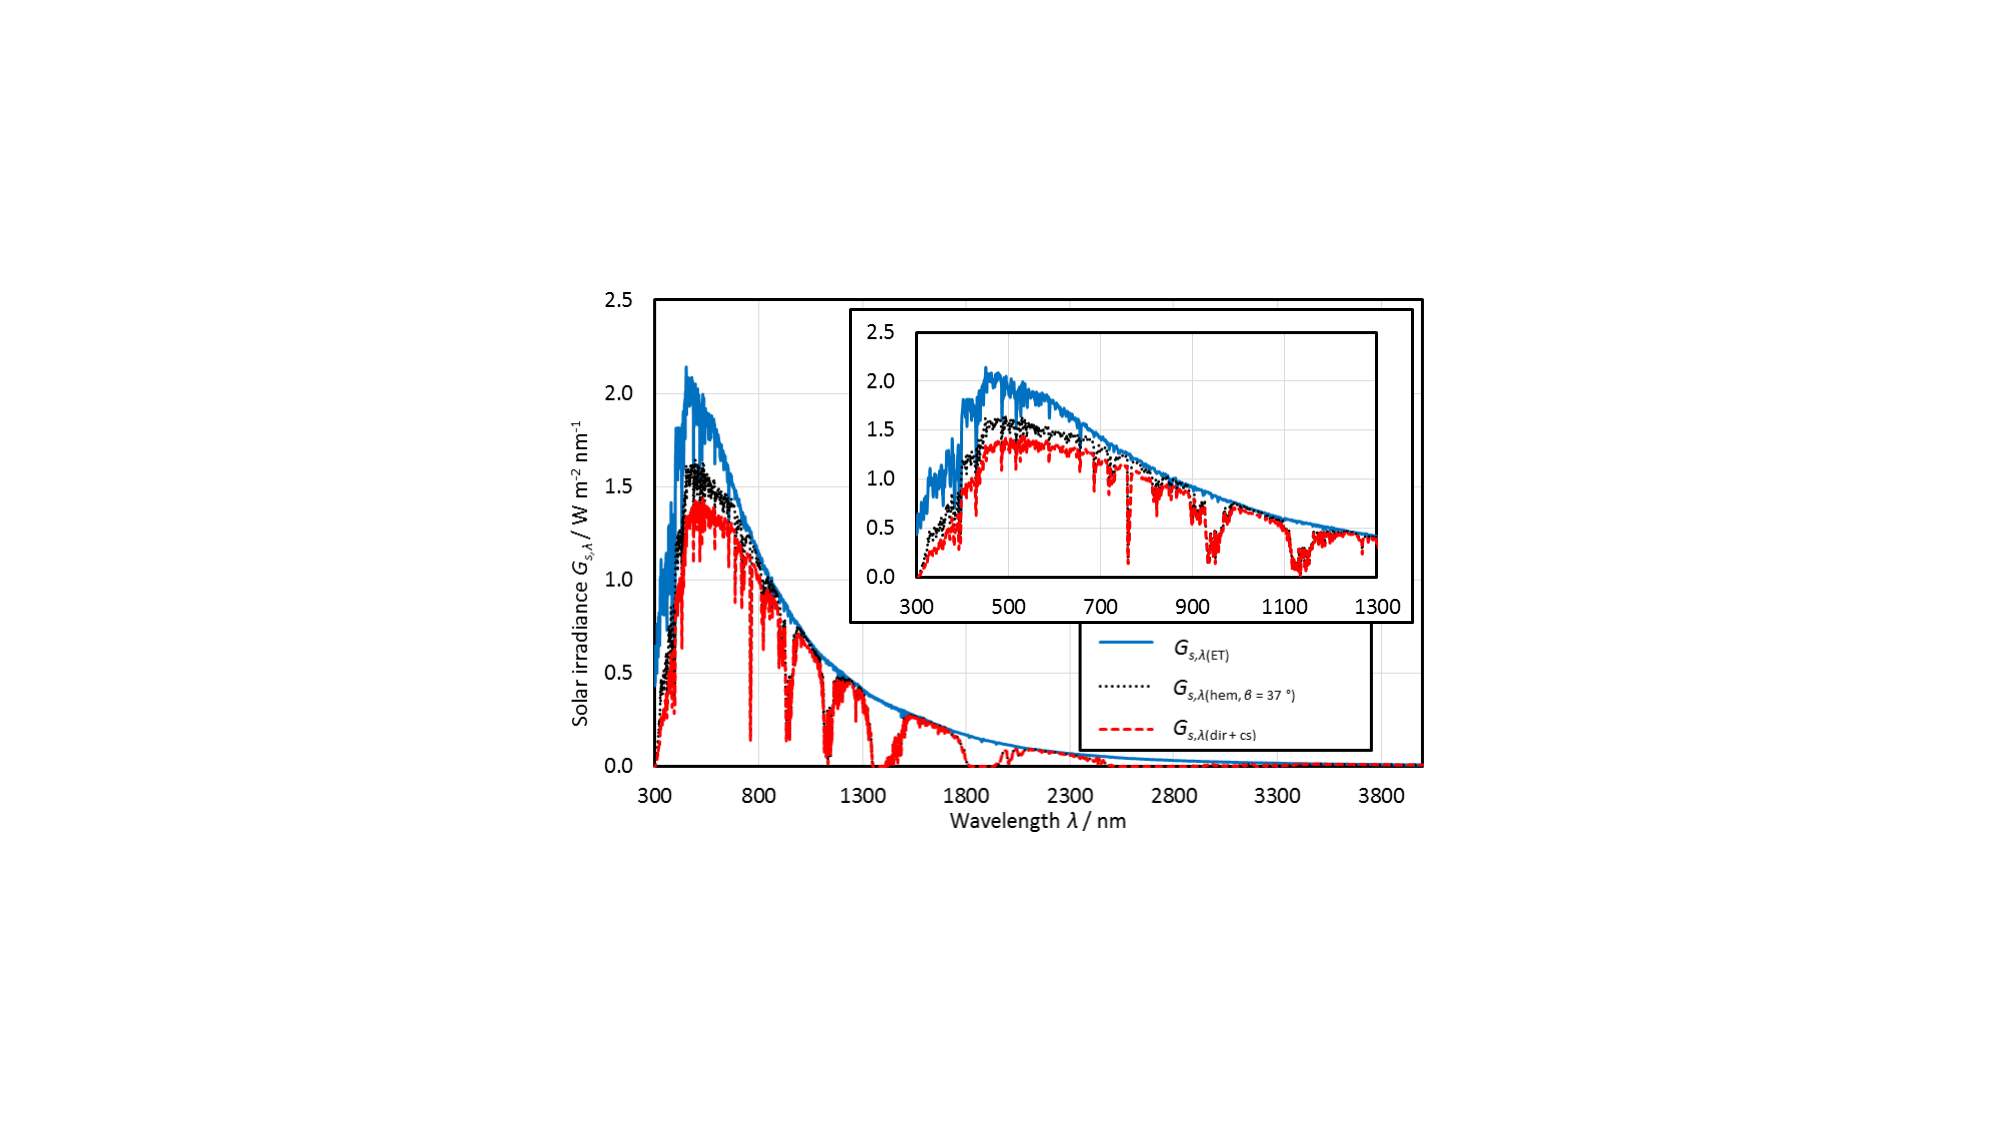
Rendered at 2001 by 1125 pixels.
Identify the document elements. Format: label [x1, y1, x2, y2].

text_box [541, 286, 1458, 839]
